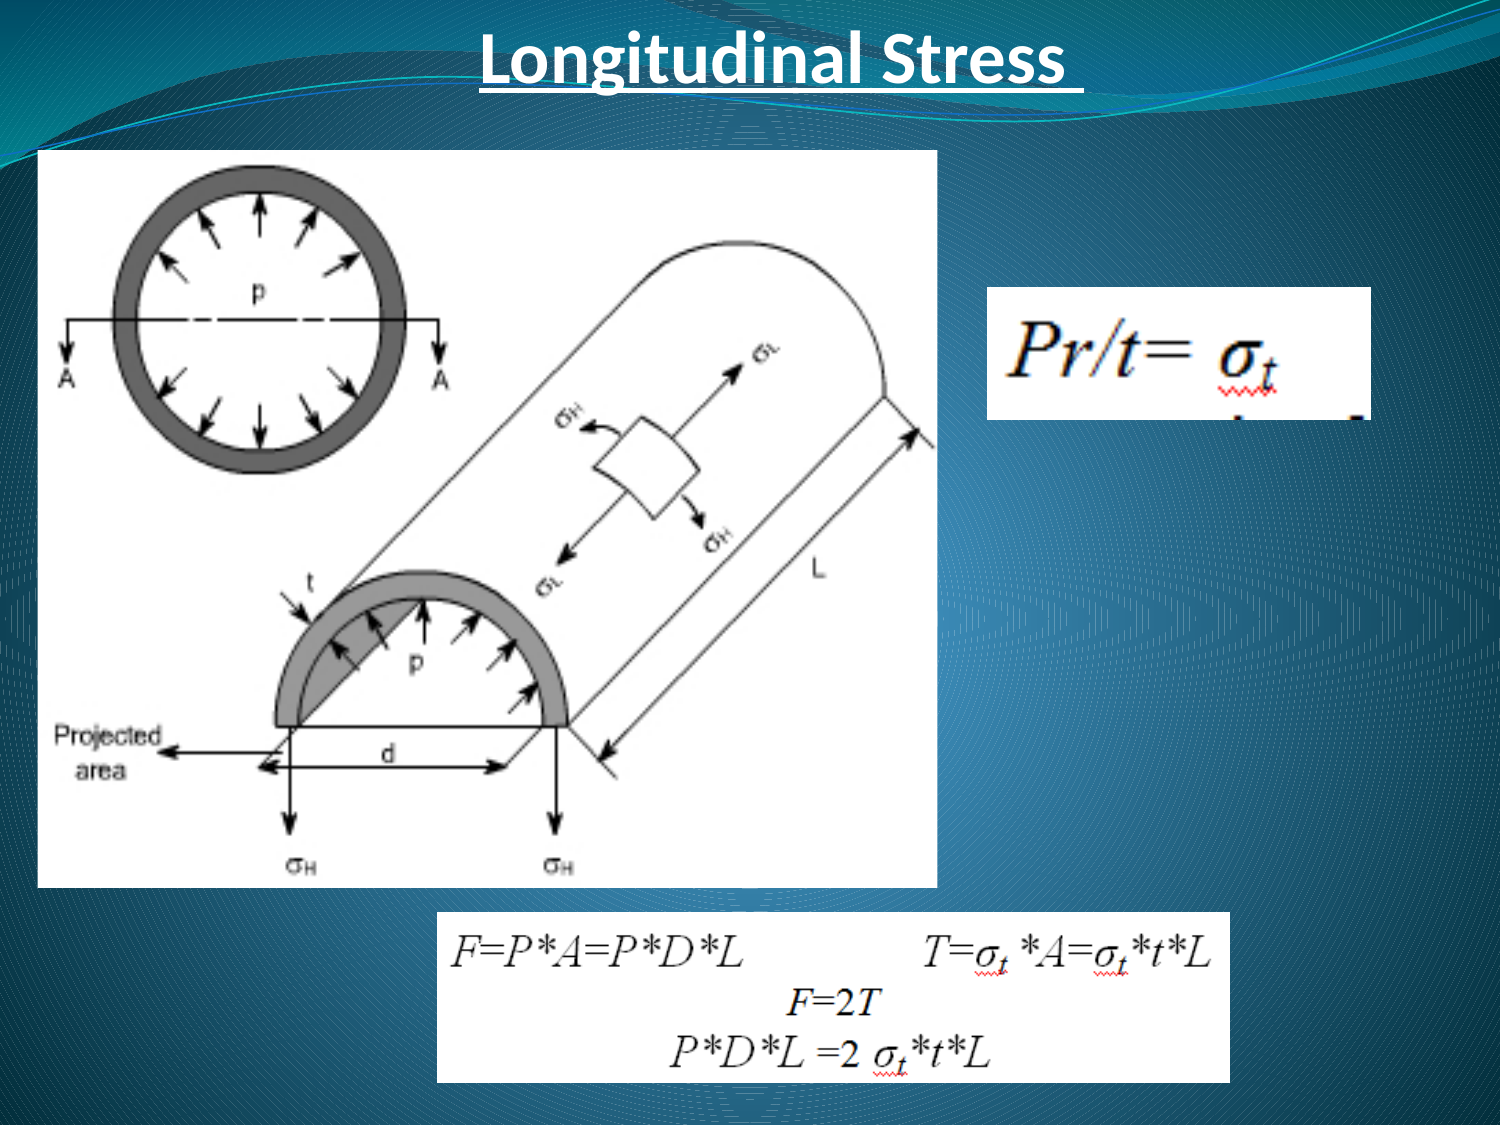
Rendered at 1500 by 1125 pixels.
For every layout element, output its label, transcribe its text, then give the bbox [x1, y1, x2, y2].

picture [437, 912, 1230, 1083]
picture [37, 149, 938, 888]
text_box Longitudinal Stress [464, 0, 1100, 106]
picture [987, 287, 1371, 420]
